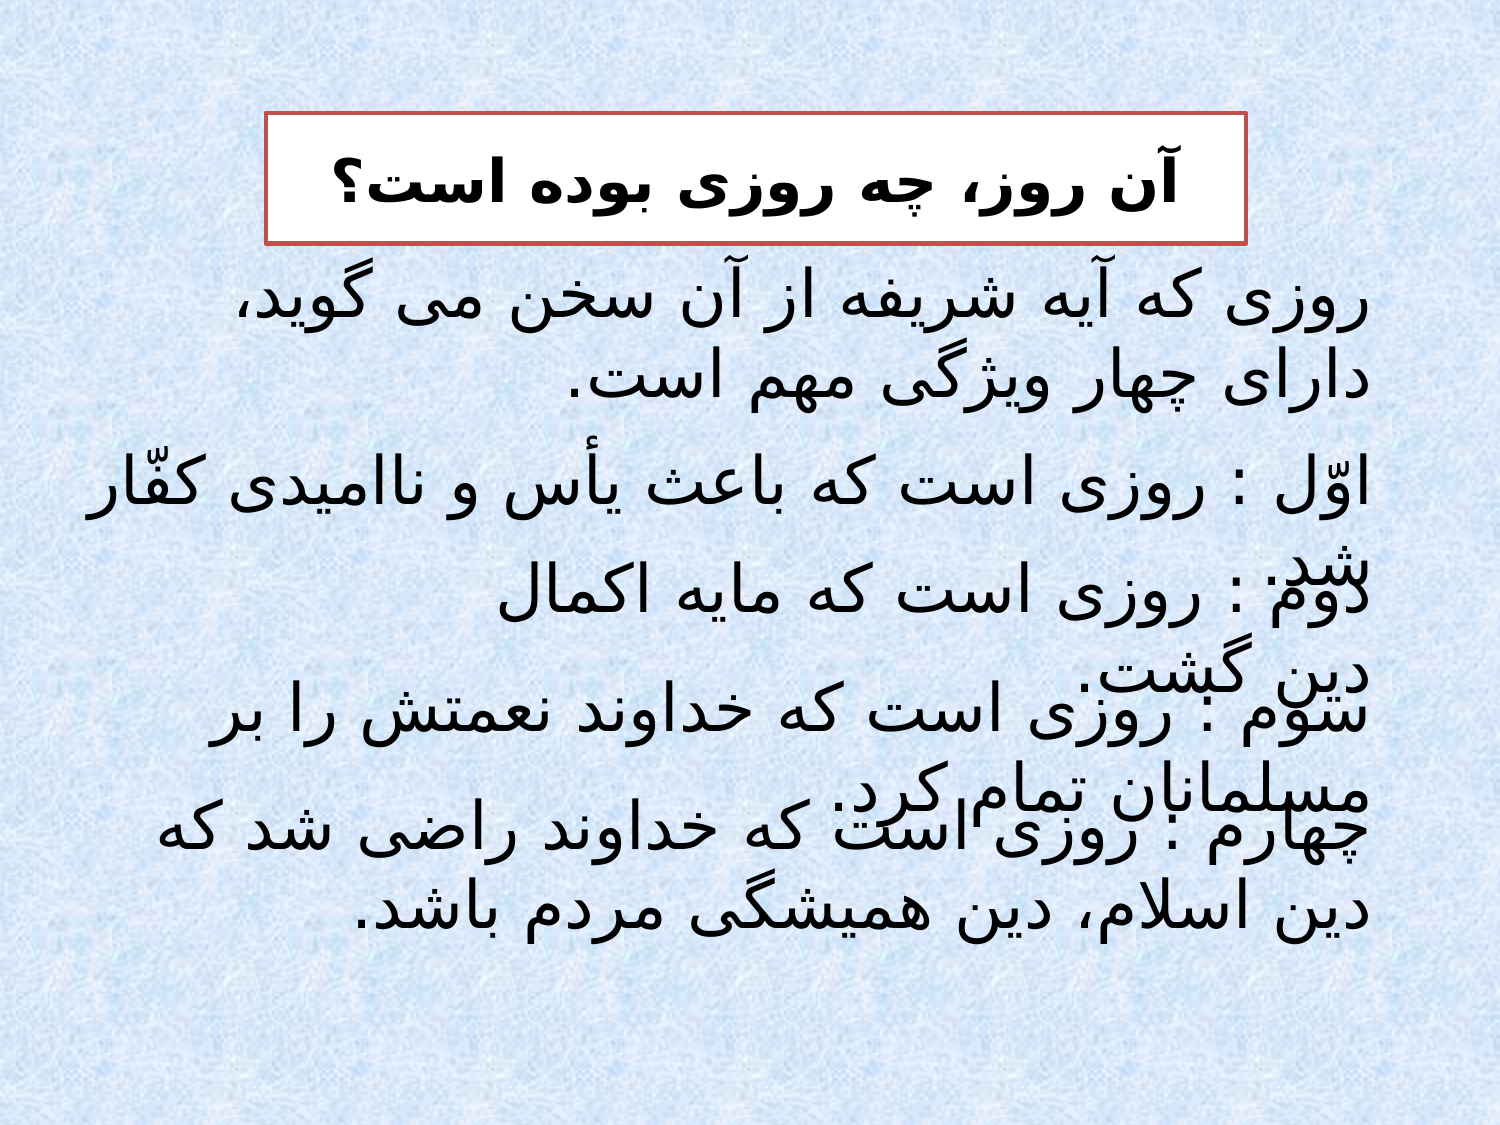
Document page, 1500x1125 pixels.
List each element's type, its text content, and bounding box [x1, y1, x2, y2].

text_box سوم : روزى است كه خداوند نعمتش را بر مسلمانان تمام كرد. [29, 656, 1388, 832]
title آن روز، چه روزى بوده است؟ [264, 111, 1248, 243]
text_box اوّل : روزى است كه باعث يأس و نااميدى كفّار شد. [29, 430, 1388, 606]
text_box روزى كه آيه شريفه از آن سخن مى گويد، داراى چهار ويژگى مهم است. [112, 243, 1388, 419]
picture [0, 0, 1500, 1125]
text_box چهارم : روزى است كه خداوند راضى شد كه دين اسلام، دين هميشگى مردم باشد. [112, 775, 1388, 950]
text_box دوم : روزى است كه مايه اكمال دين گشت. [430, 538, 1388, 656]
